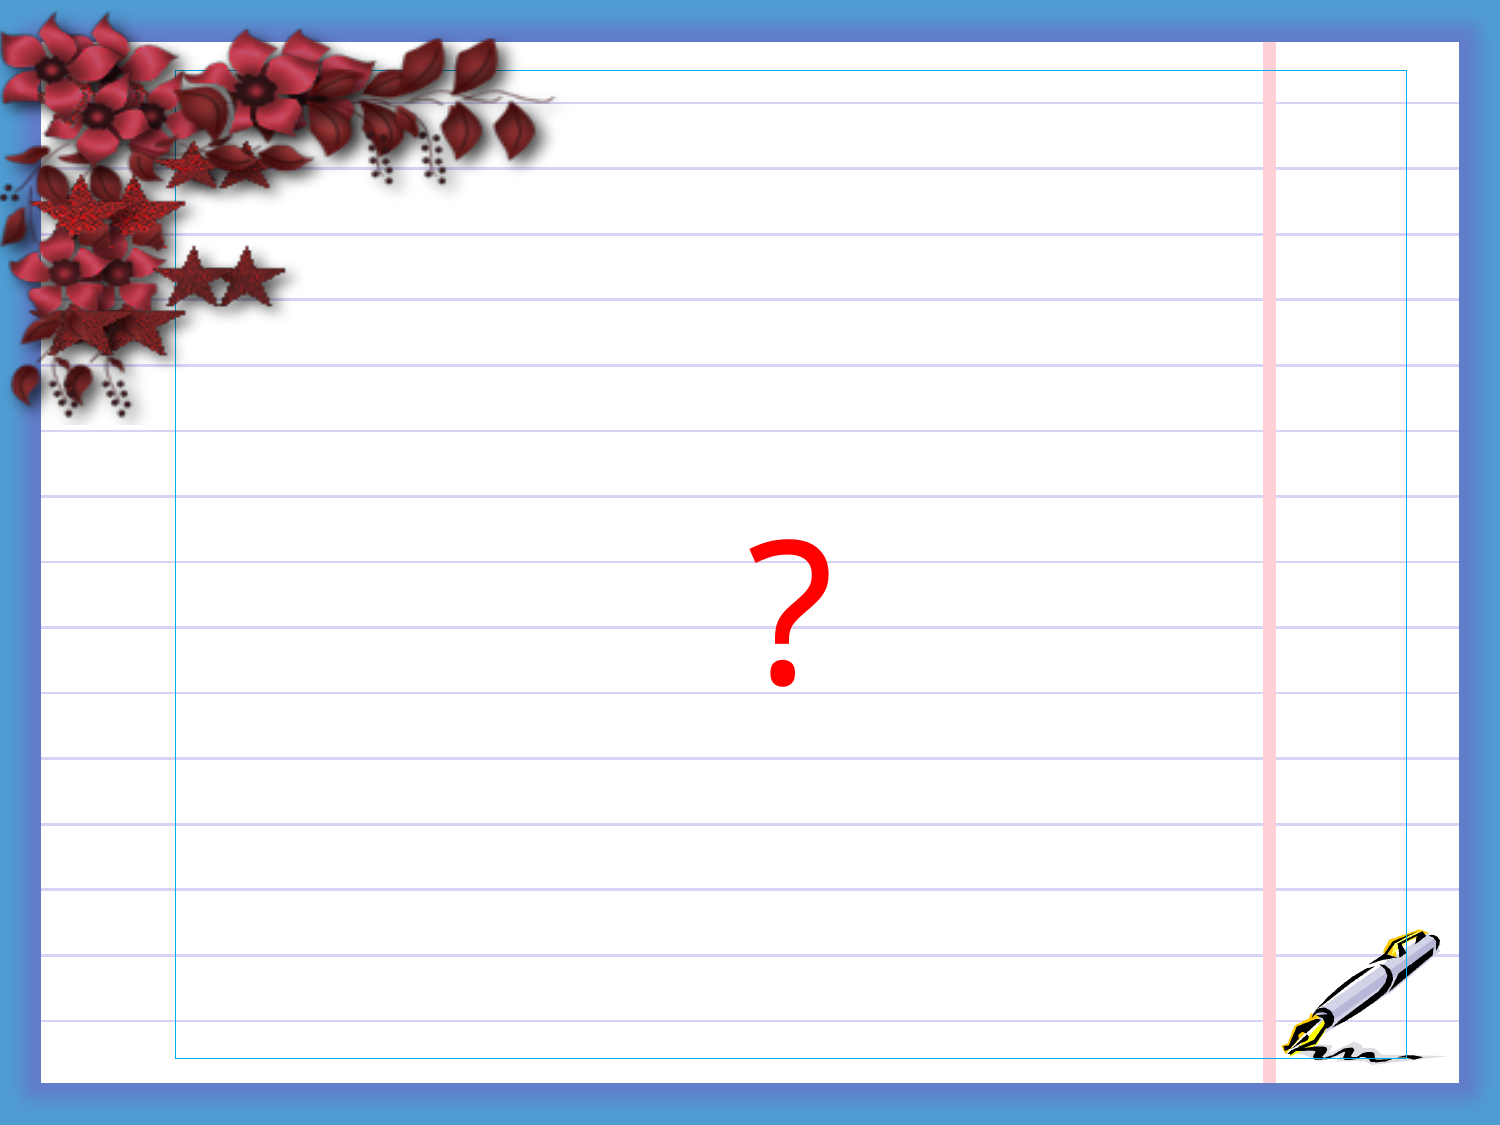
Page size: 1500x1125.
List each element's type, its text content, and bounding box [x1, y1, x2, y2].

title ? [175, 70, 1407, 1059]
picture [0, 0, 1459, 1083]
